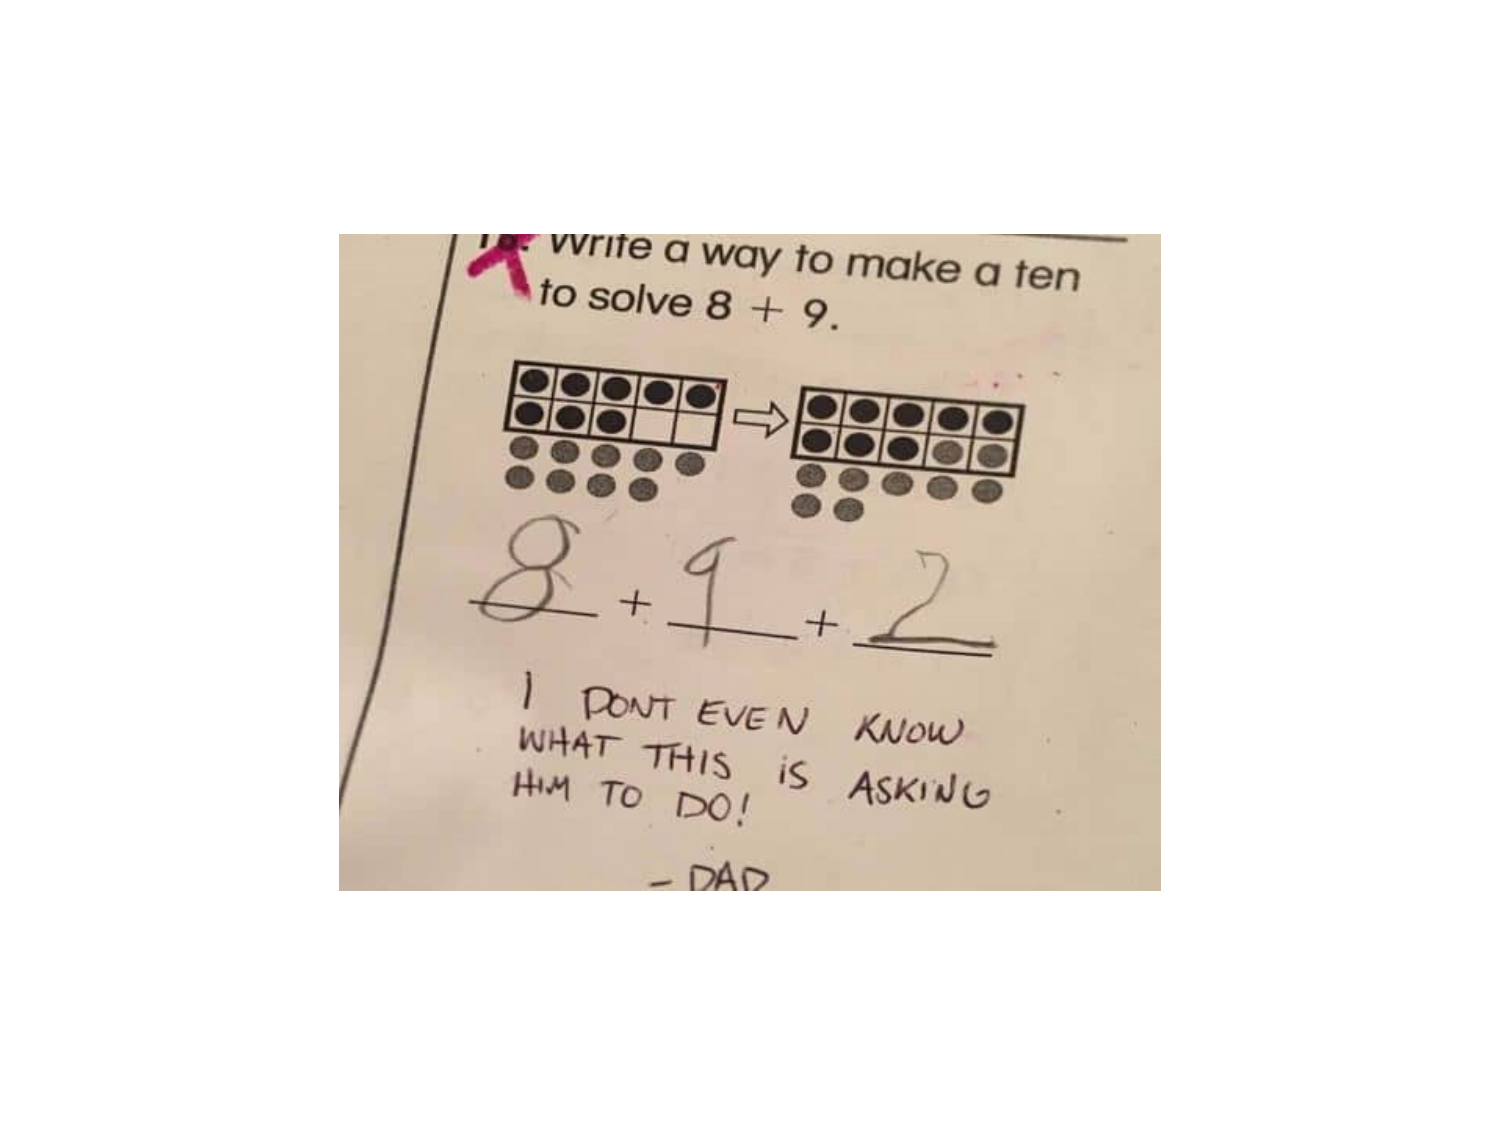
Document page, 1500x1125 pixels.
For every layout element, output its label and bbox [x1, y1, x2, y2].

picture [339, 234, 1161, 891]
